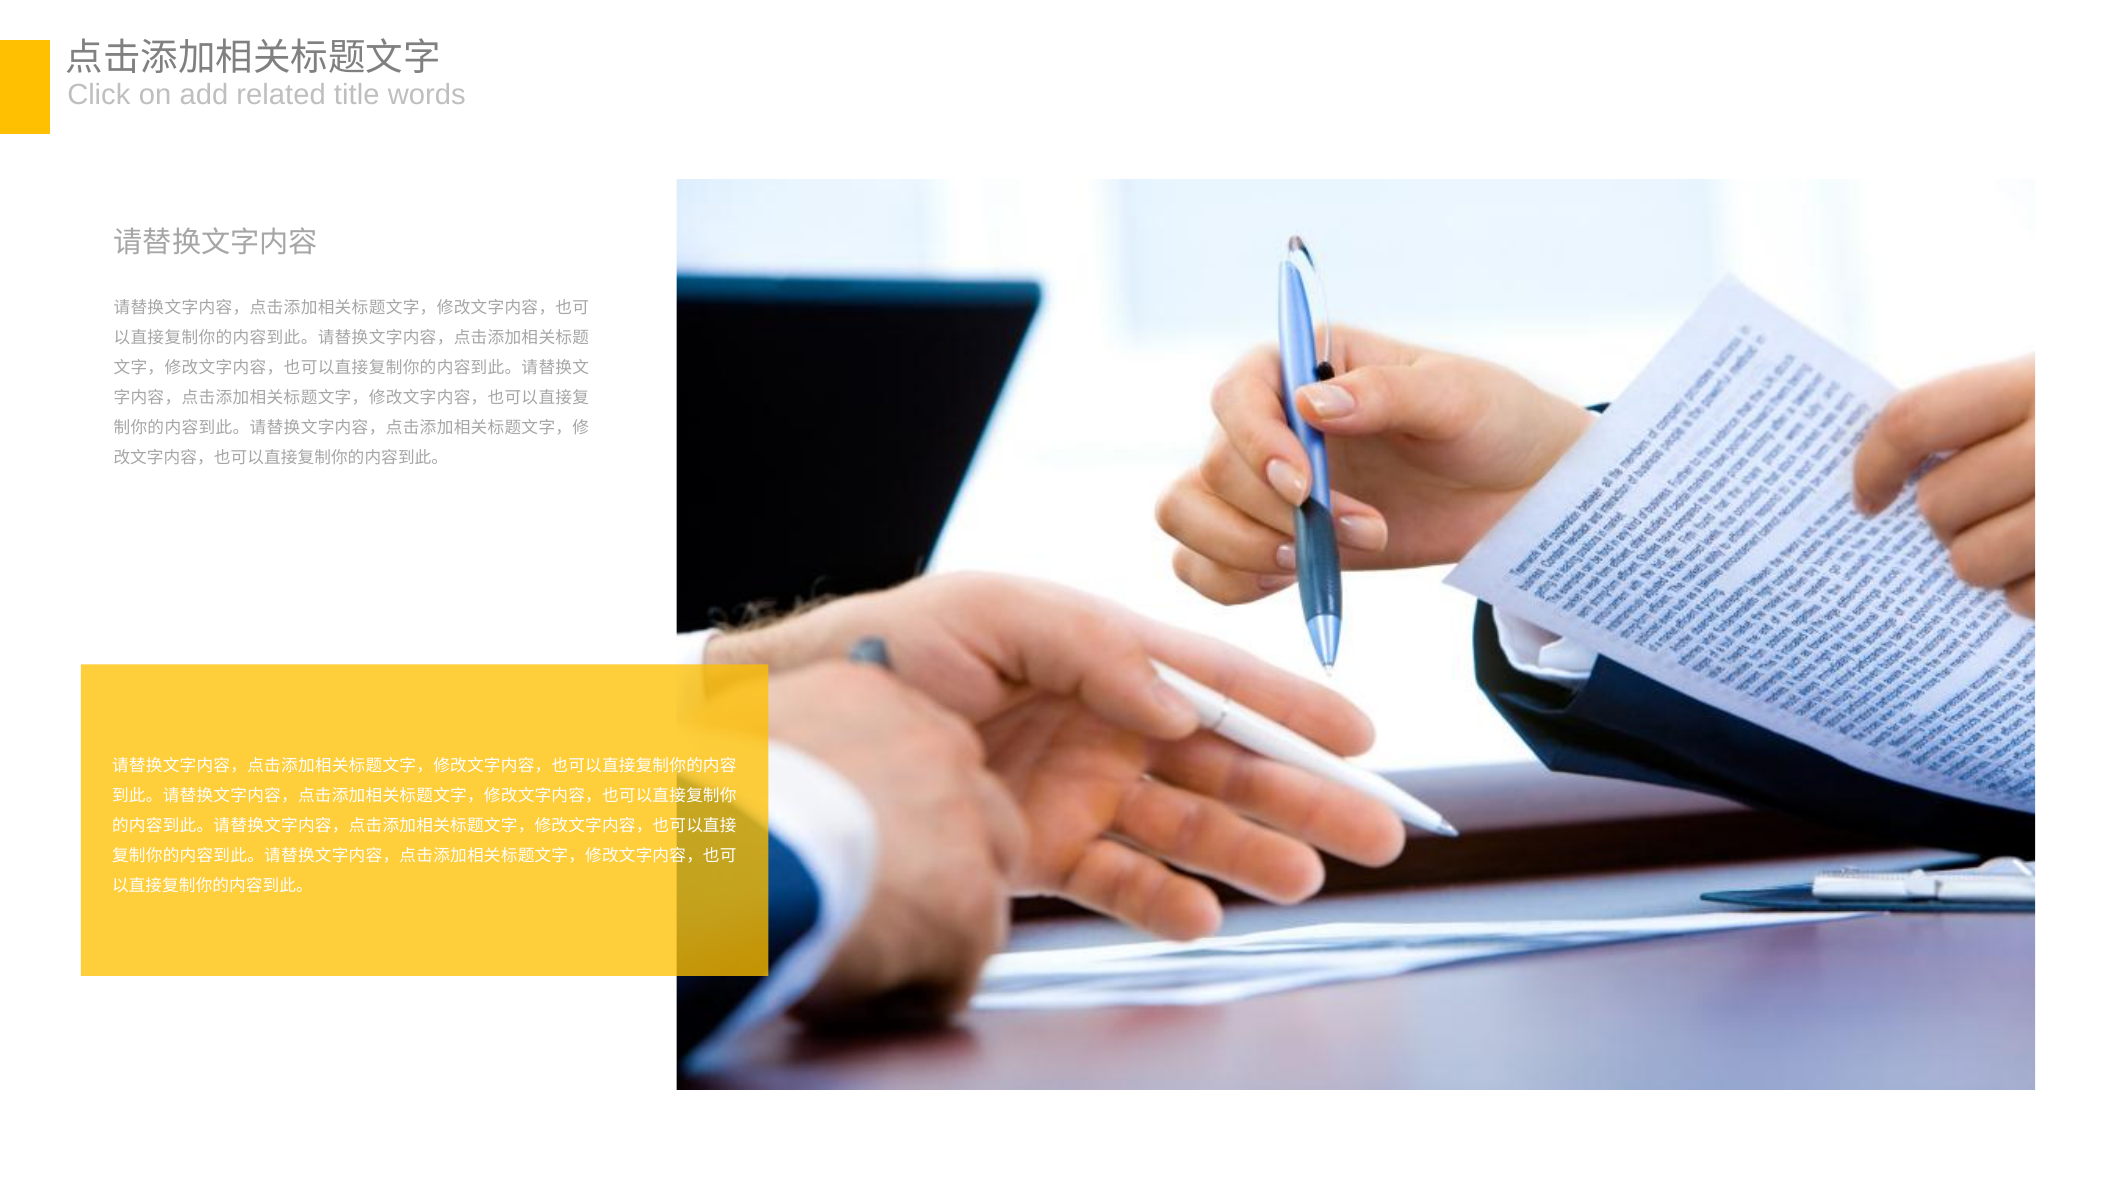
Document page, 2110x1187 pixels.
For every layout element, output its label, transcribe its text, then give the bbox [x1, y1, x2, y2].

text_box 请替换文字内容，点击添加相关标题文字，修改文字内容，也可以直接复制你的内容到此。请替换文字内容，点击添加相关标题文字，修改文字内容，也可以直接复制你的内容到此。请替换文字内容，点击添加相关标题文字，修改文字内容，也可以直接复制你的内容到此。请替换文字内容，点击添加相关标题文字，修改文字内容，也可以直接复制你的内容到此。 [97, 279, 606, 523]
text_box 点击添加相关标题文字 [49, 25, 524, 97]
text_box 请替换文字内容 [97, 215, 403, 274]
text_box [676, 179, 2036, 1090]
text_box 请替换文字内容，点击添加相关标题文字，修改文字内容，也可以直接复制你的内容到此。请替换文字内容，点击添加相关标题文字，修改文字内容，也可以直接复制你的内容到此。请替换文字内容，点击添加相关标题文字，修改文字内容，也可以直接复制你的内容到此。请替换文字内容，点击添加相关标题文字，修改文字内容，也可以直接复制你的内容到此。 [80, 664, 769, 976]
text_box Click on add related title words [51, 67, 488, 119]
